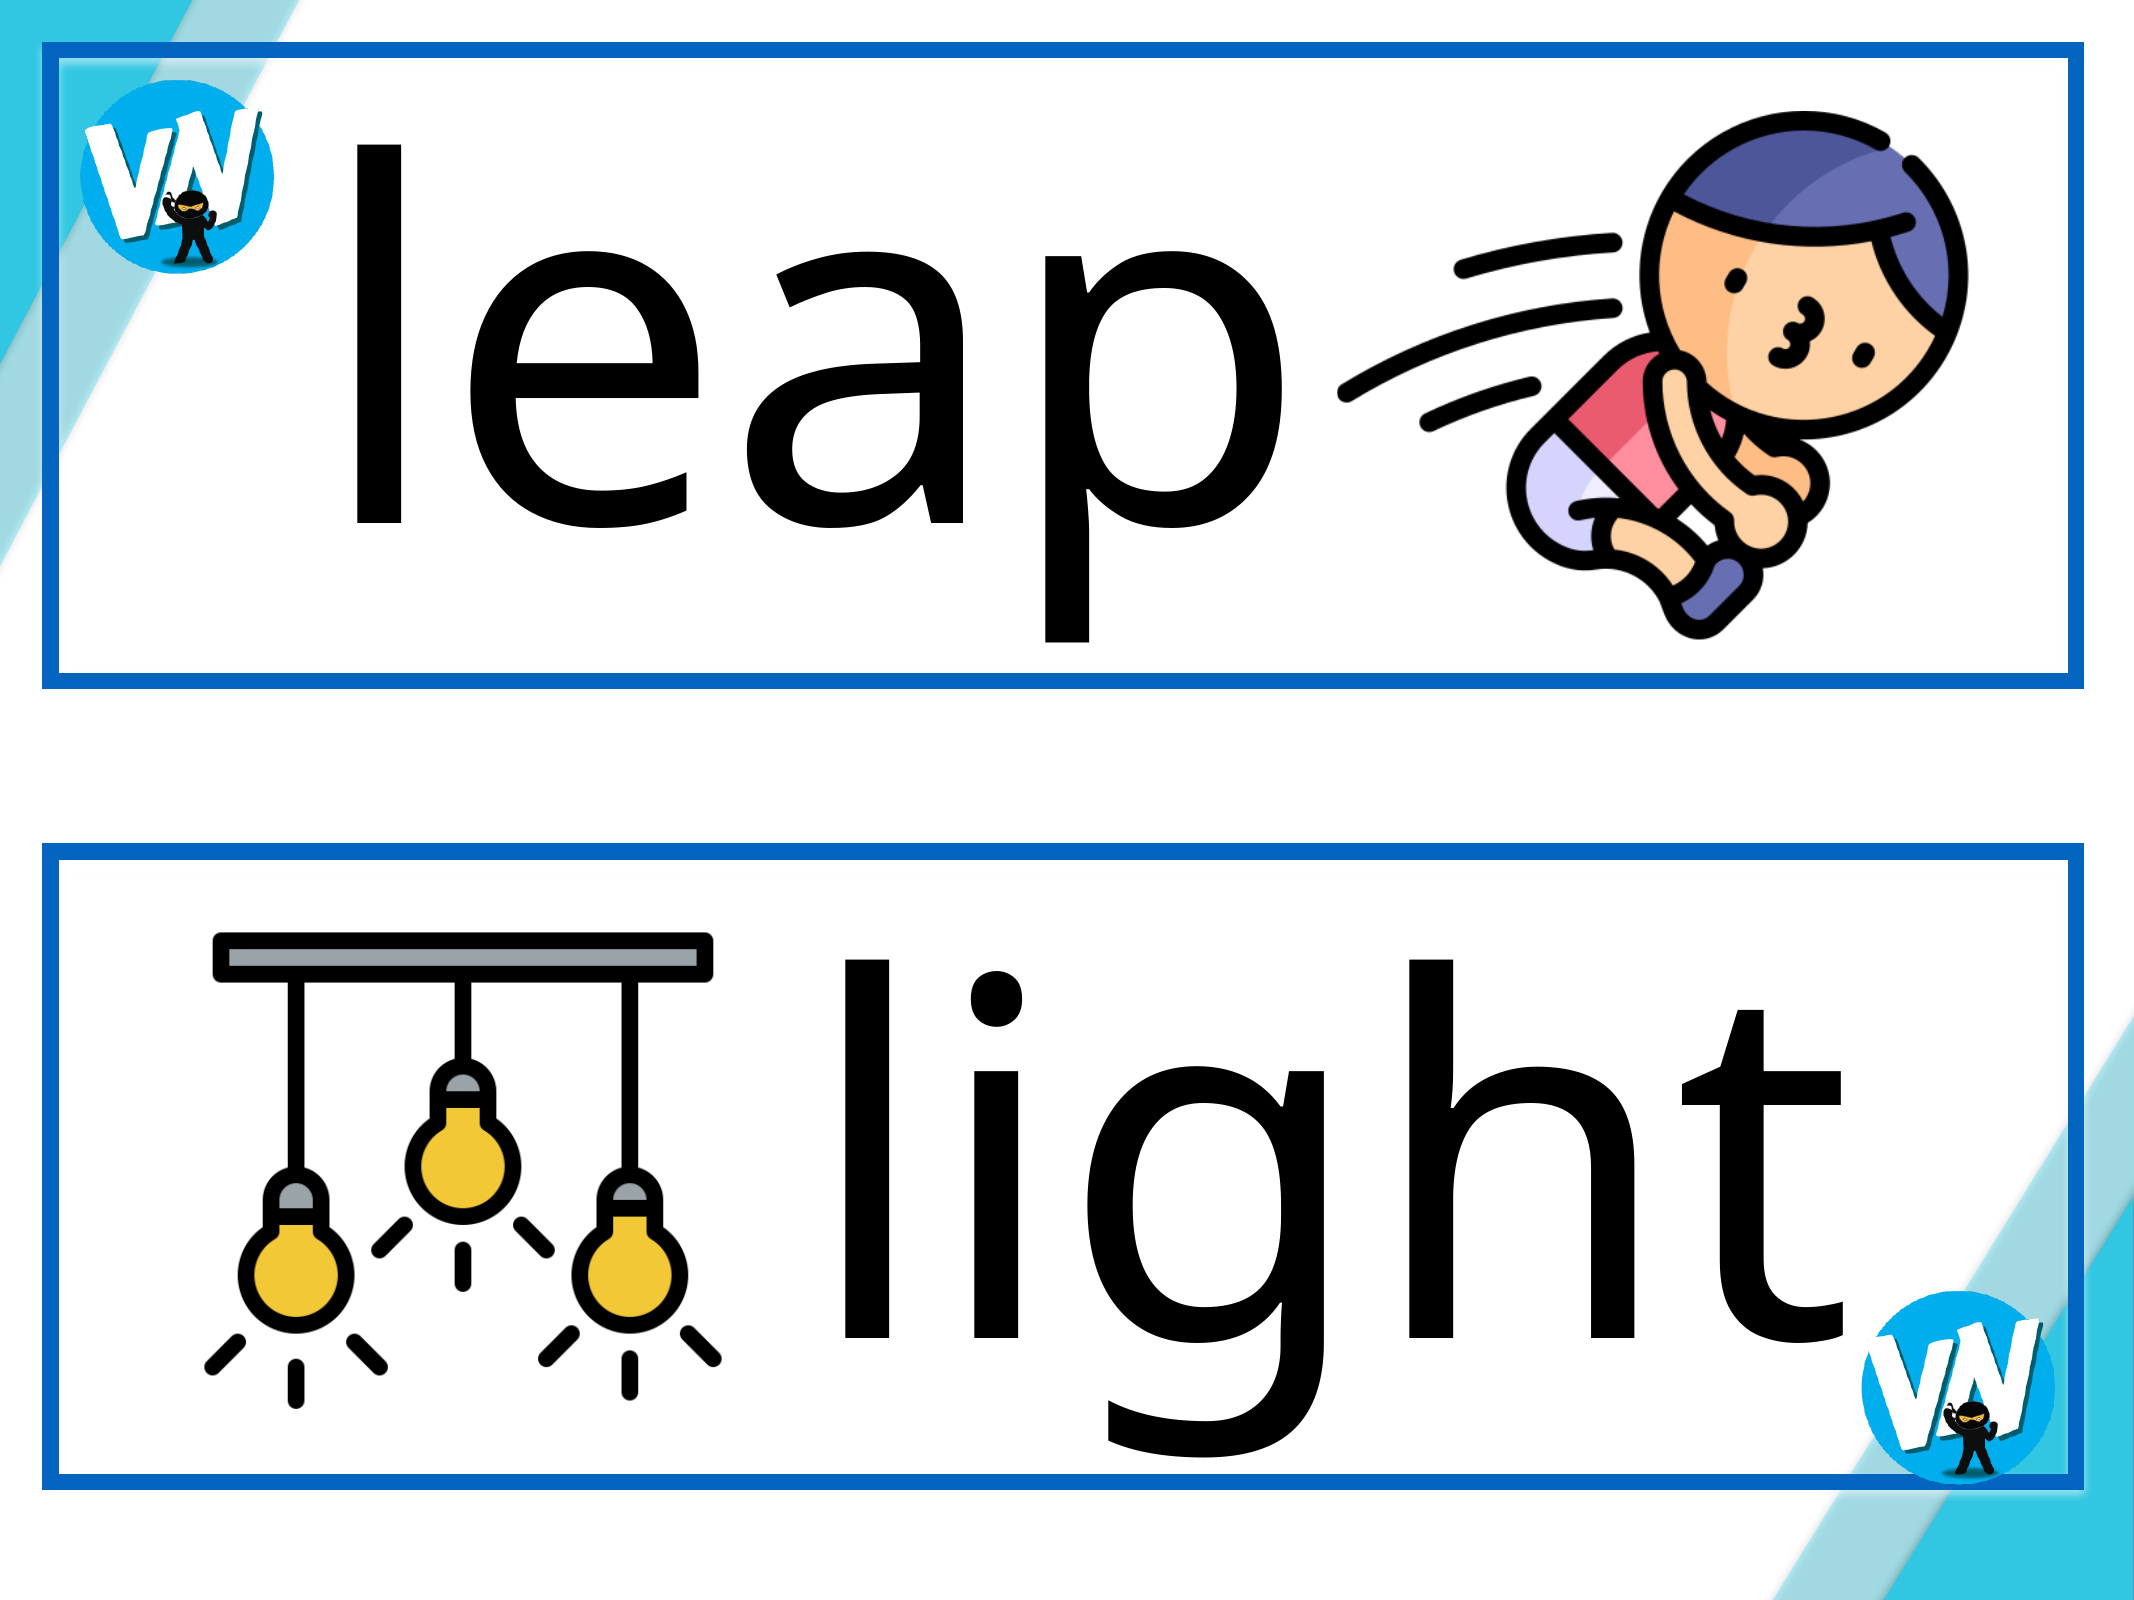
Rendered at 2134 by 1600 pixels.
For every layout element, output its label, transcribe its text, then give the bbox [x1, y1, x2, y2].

picture [1337, 110, 2007, 645]
text_box [90, 851, 1833, 1483]
text_box leap [306, 17, 1319, 632]
text_box [90, 50, 2076, 681]
picture [195, 899, 730, 1434]
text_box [0, 0, 81, 1497]
picture [57, 77, 299, 278]
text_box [1963, 235, 2134, 1600]
picture [1837, 1288, 2080, 1488]
text_box light [474, 832, 1956, 1447]
